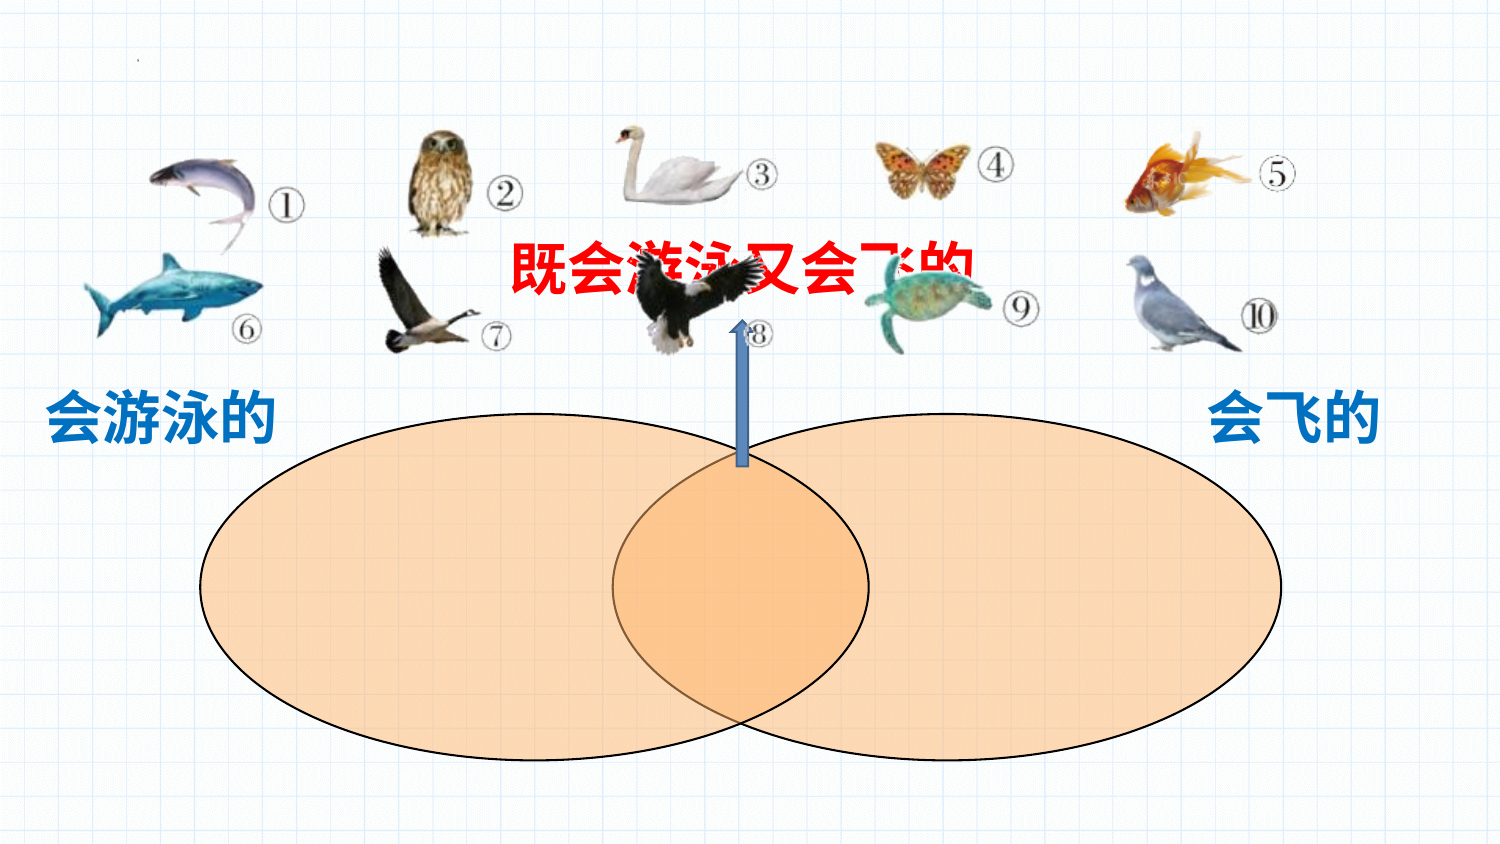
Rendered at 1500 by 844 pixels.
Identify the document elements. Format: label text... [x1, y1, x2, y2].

text_box 会飞的 [1192, 373, 1498, 459]
picture [0, 0, 1500, 844]
text_box 会游泳的 [29, 373, 335, 459]
text_box [199, 412, 870, 762]
text_box [741, 412, 1283, 762]
text_box 既会游泳又会飞的 [521, 224, 842, 309]
text_box [736, 373, 749, 467]
